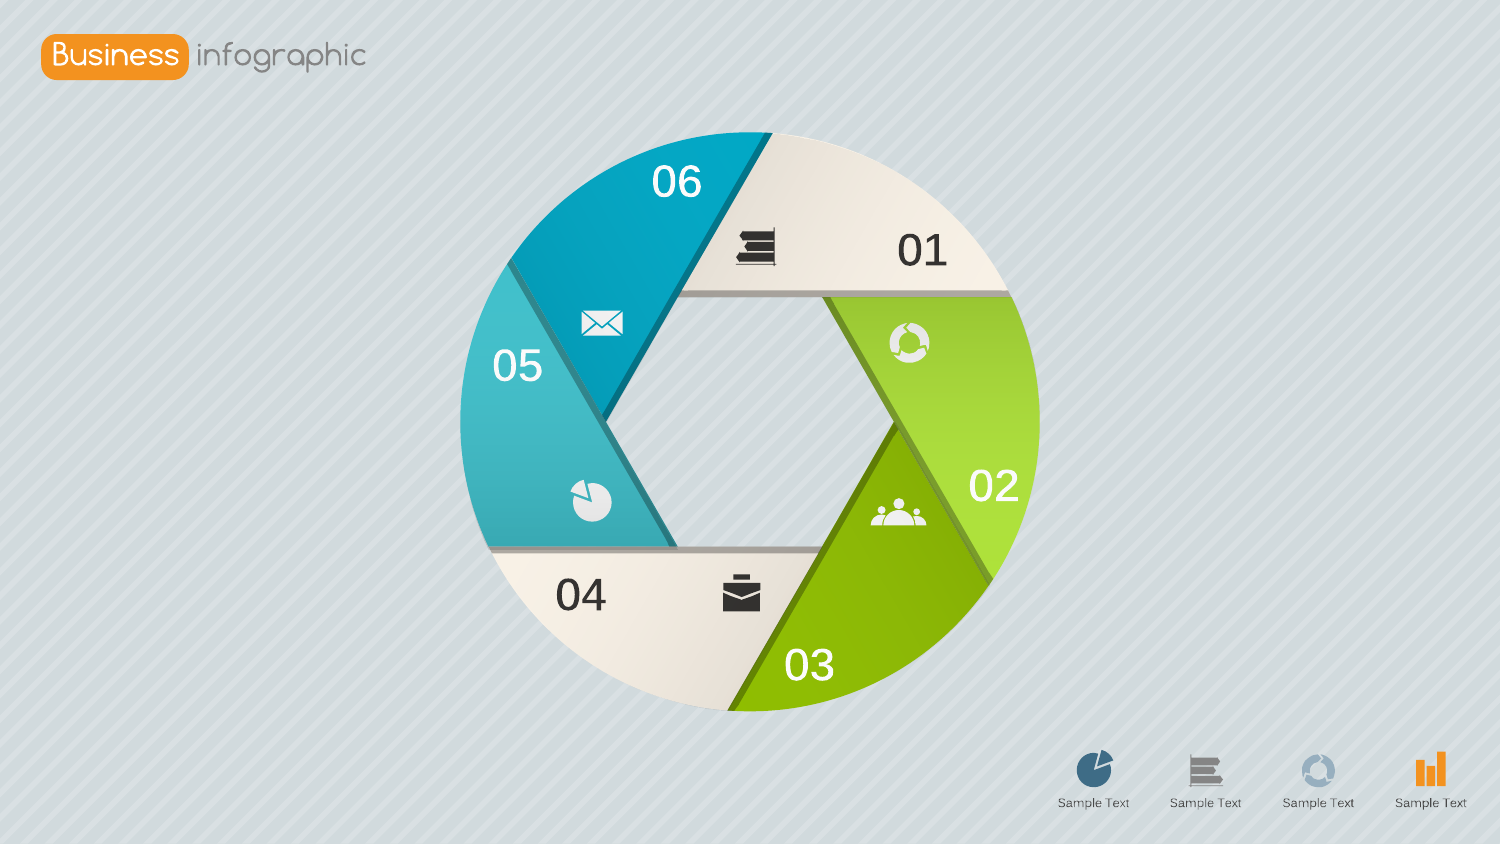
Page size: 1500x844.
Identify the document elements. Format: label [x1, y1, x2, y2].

text_box [459, 132, 1040, 712]
